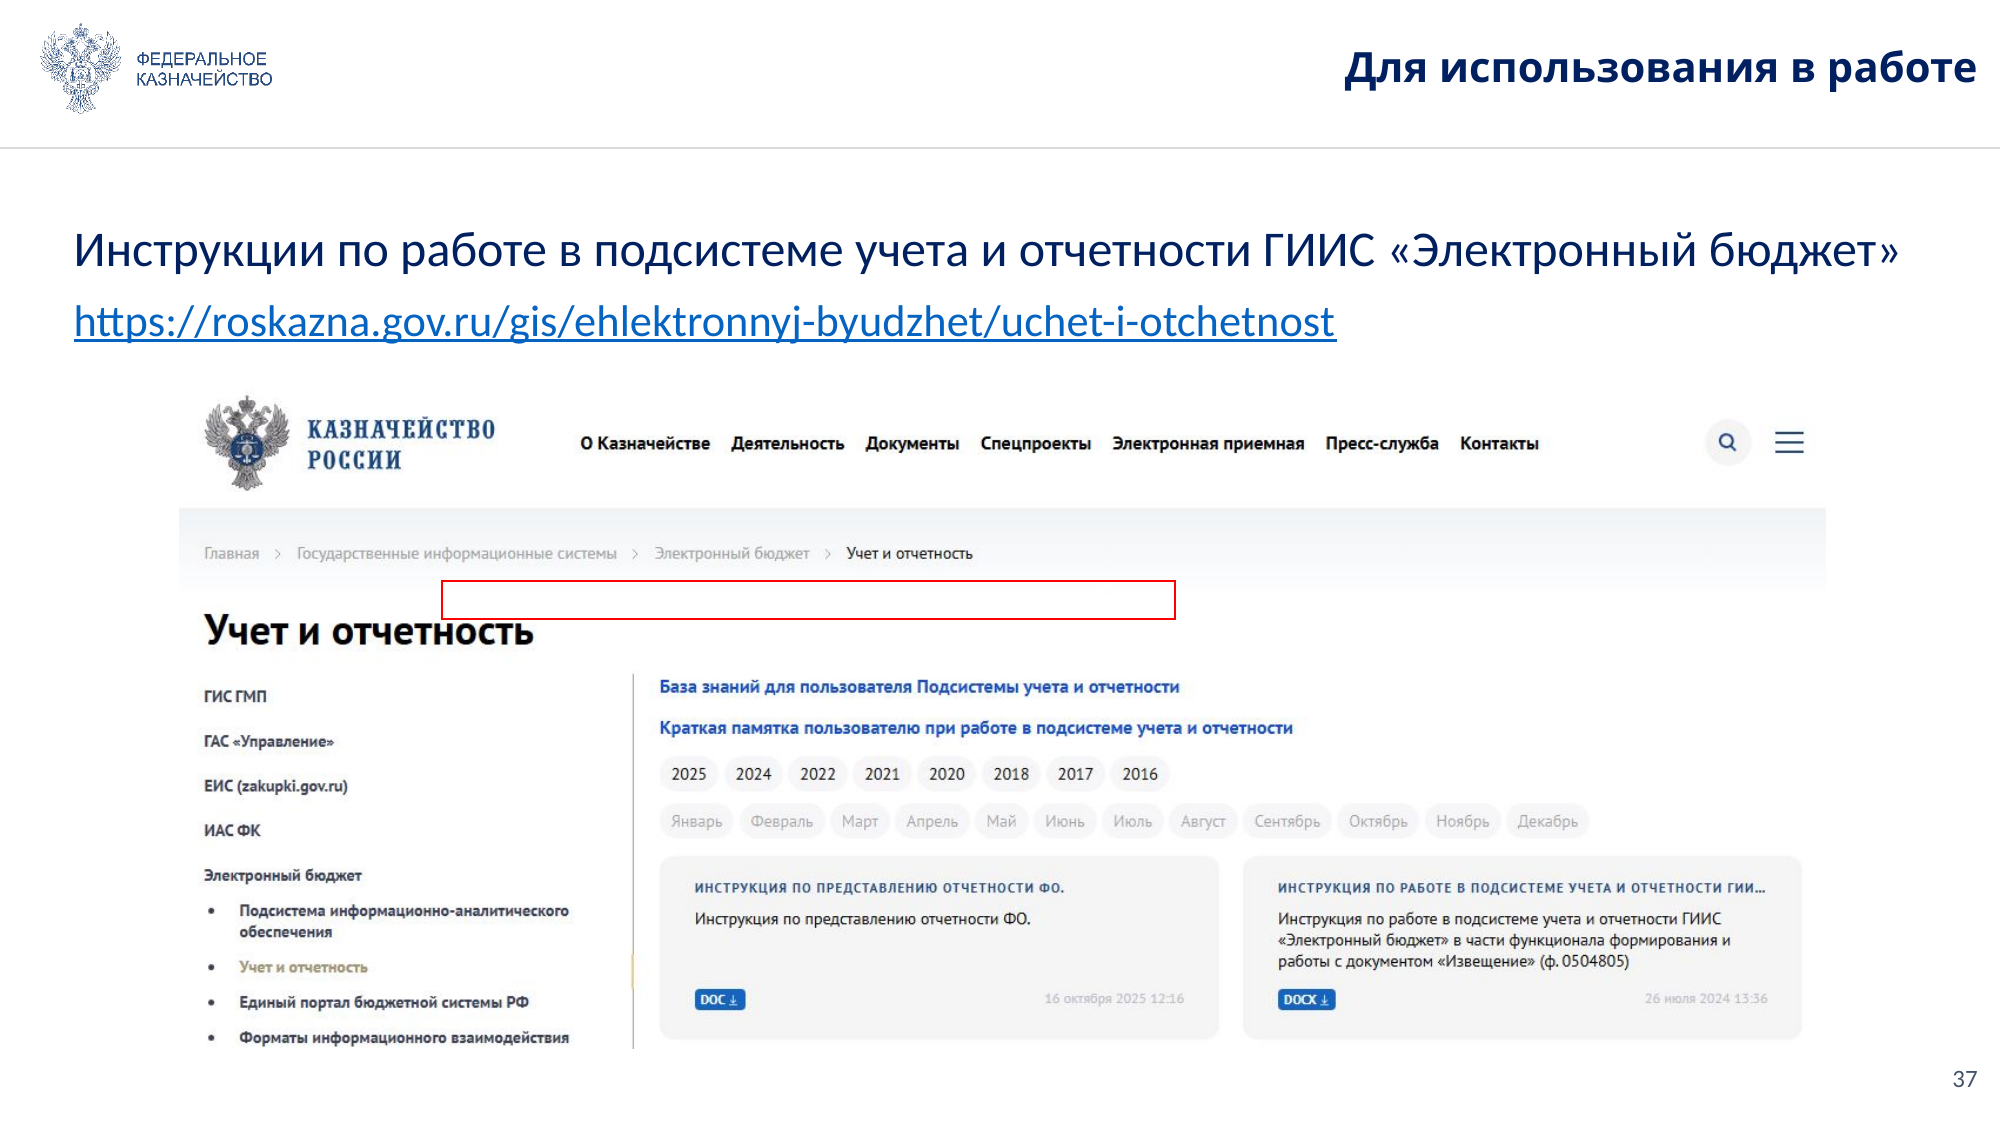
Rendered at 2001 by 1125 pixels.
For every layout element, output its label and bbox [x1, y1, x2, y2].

picture [179, 379, 1826, 1049]
text_box [58, 208, 1947, 353]
picture [40, 23, 272, 114]
title [1028, 0, 1978, 163]
slide_number [1517, 1048, 1978, 1107]
